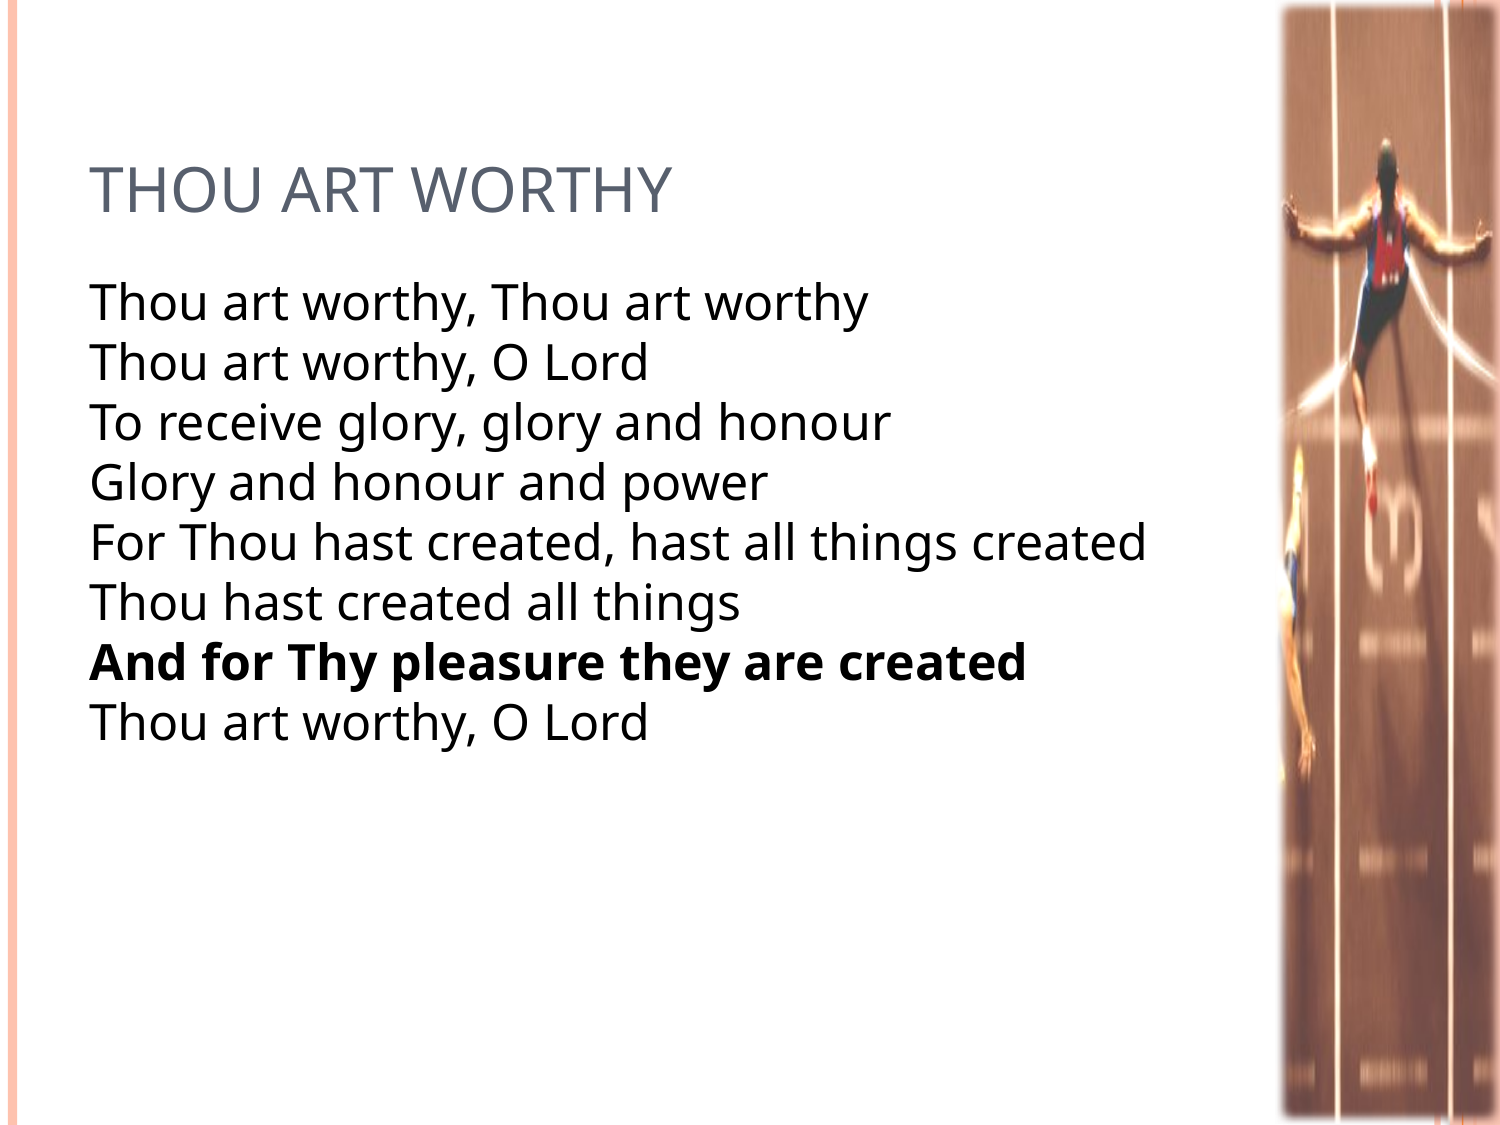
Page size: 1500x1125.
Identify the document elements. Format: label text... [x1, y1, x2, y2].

title THOU ART WORTHY [75, 45, 1300, 233]
list Thou art worthy, Thou art worthy Thou art worthy, O Lord To receive glory, glory and honour Glory and honour and power For Thou hast created, hast all things created Thou hast created all things And for Thy pleasure they are created Thou art worthy, O Lord [75, 262, 1300, 1062]
